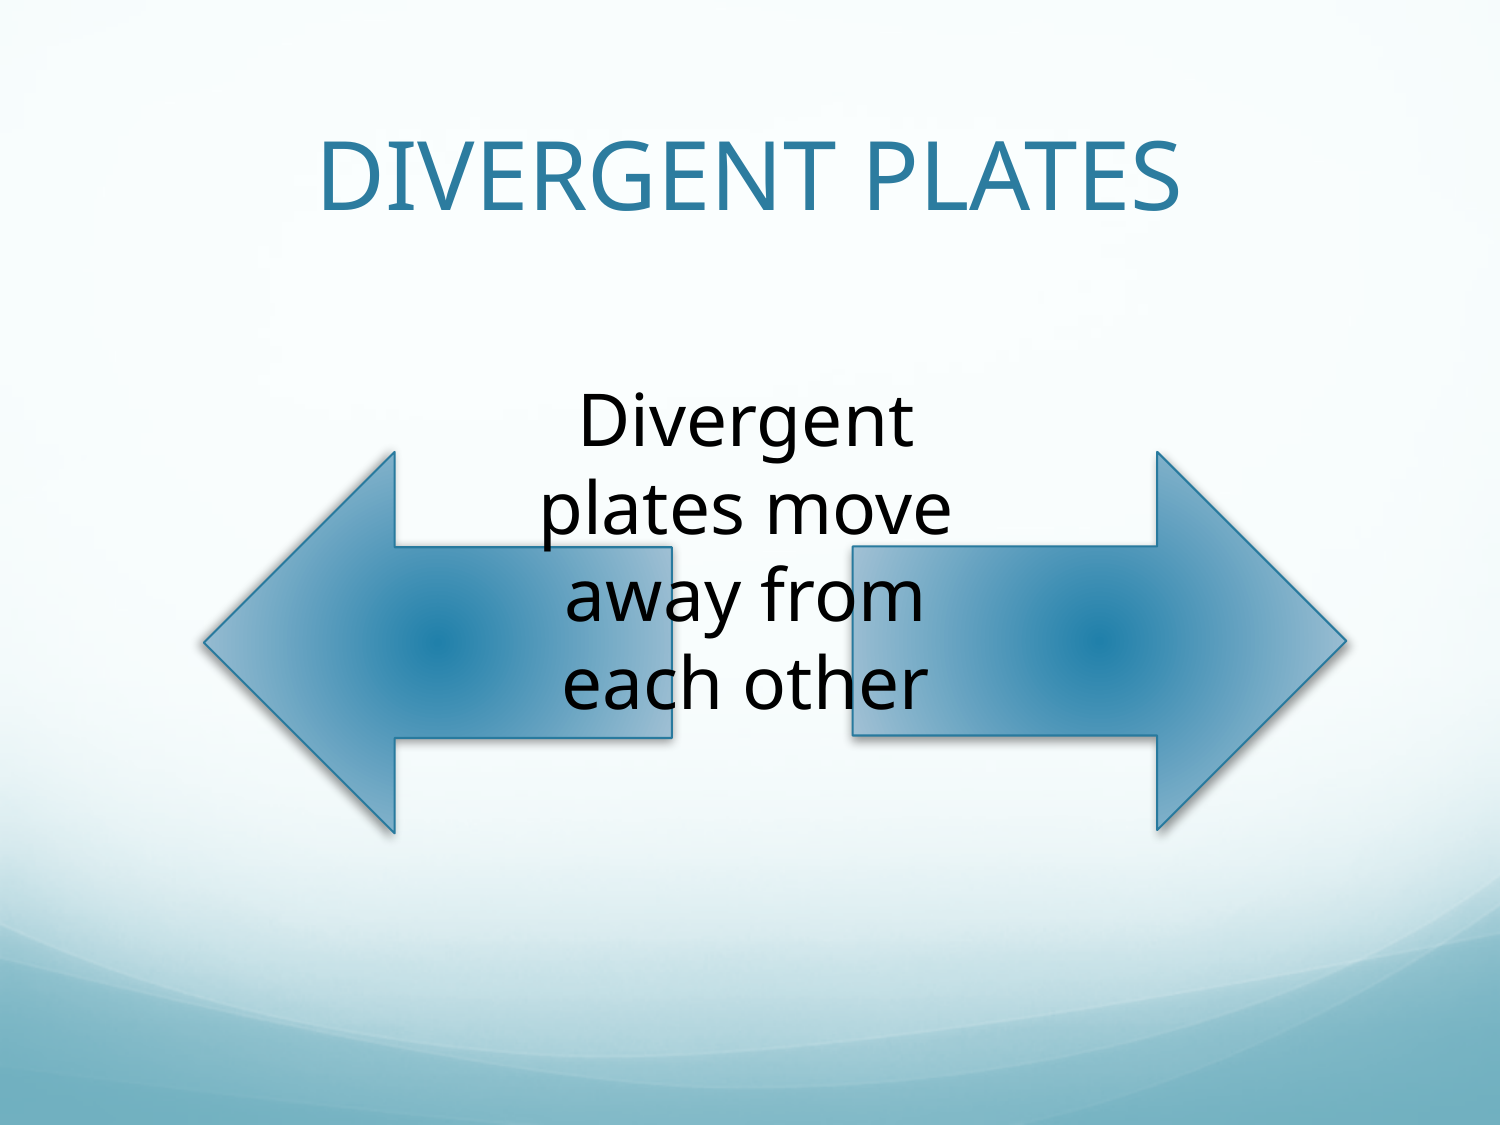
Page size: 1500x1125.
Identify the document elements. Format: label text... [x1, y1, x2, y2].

title DIVERGENT PLATES [90, 17, 1410, 237]
text_box [851, 450, 1348, 832]
text_box Divergent plates move away from each other [499, 366, 992, 732]
text_box [203, 450, 673, 835]
